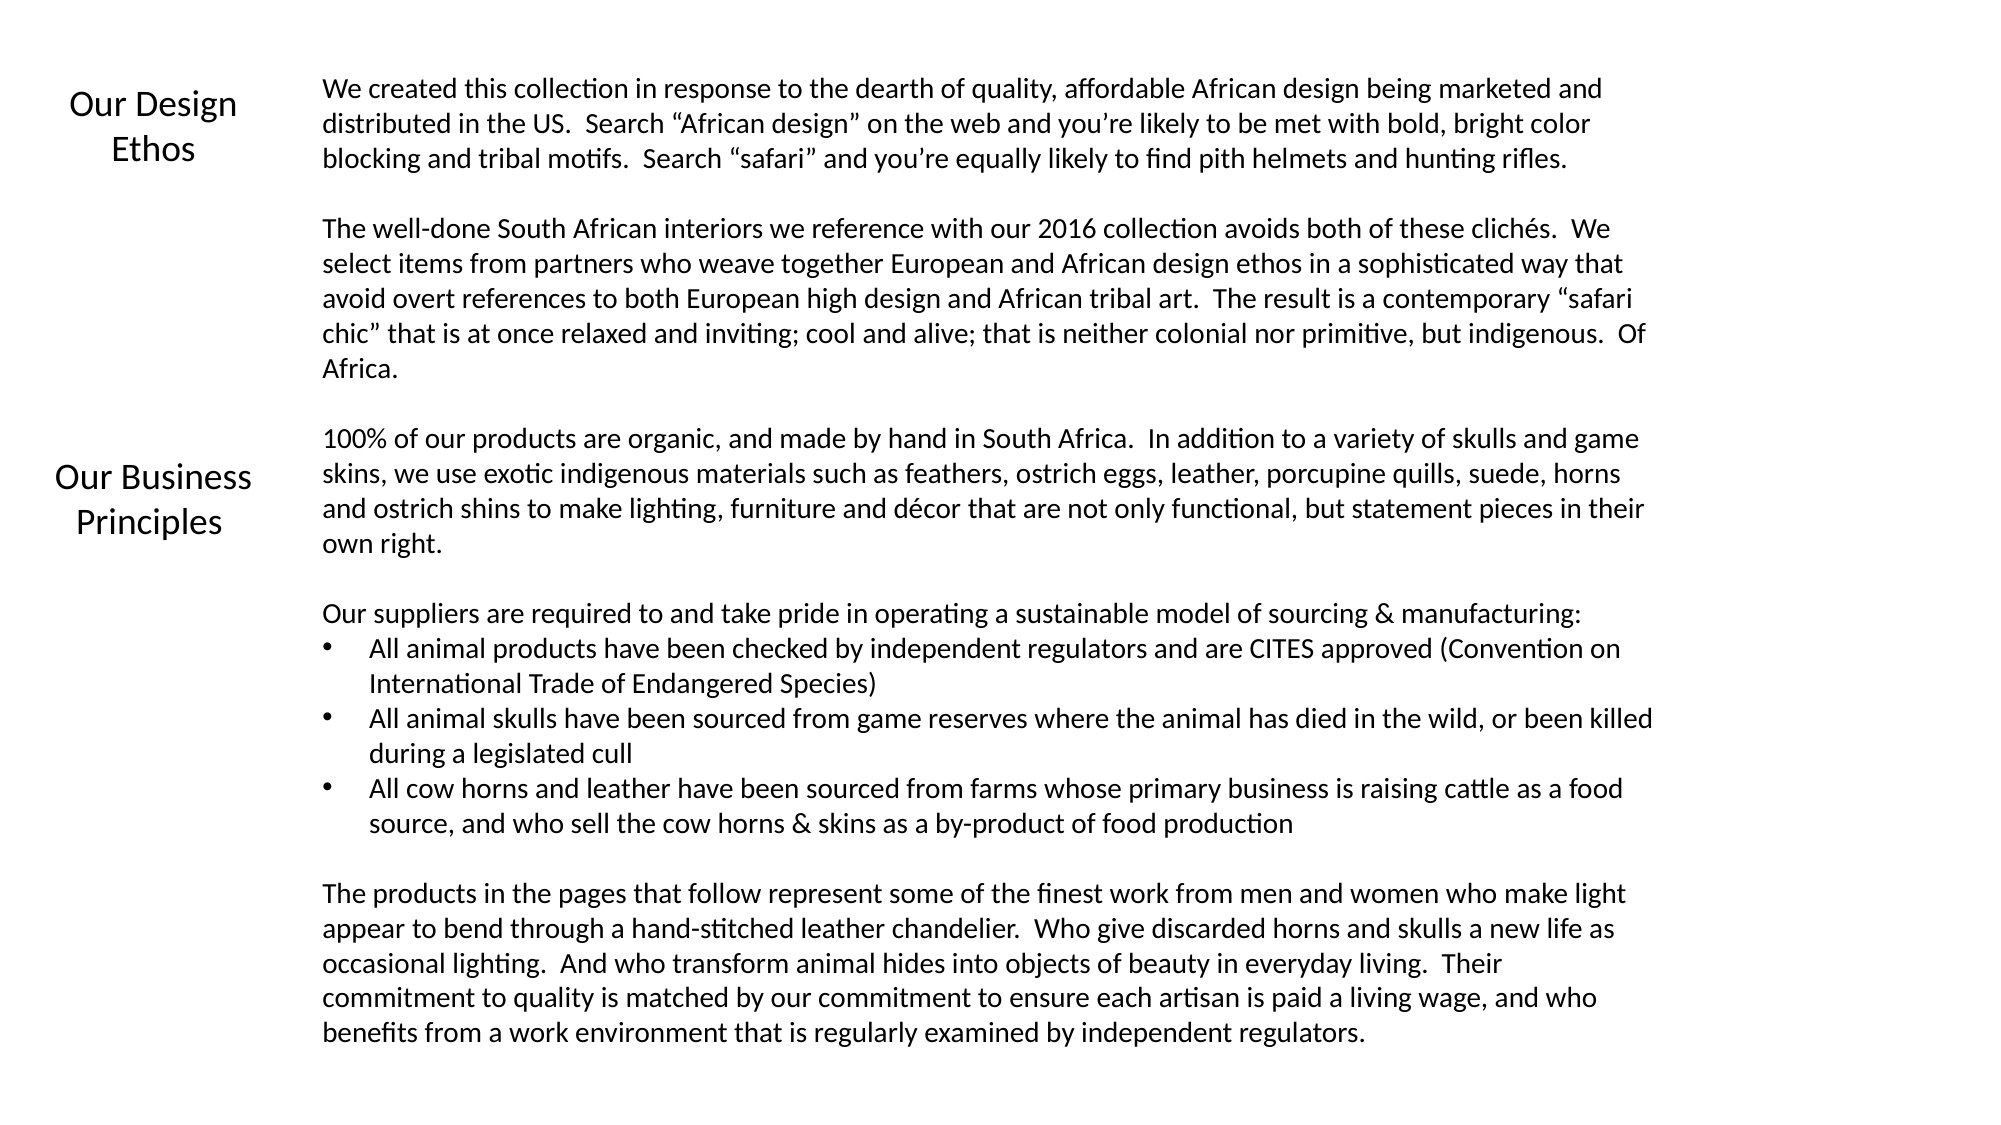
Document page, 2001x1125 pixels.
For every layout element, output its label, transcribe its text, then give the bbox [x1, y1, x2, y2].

text_box Our Design Ethos [32, 71, 275, 176]
text_box Our Business Principles [32, 444, 275, 550]
text_box We created this collection in response to the dearth of quality, affordable African design being marketed and distributed in the US. Search “African design” on the web and you’re likely to be met with bold, bright color blocking and tribal motifs. Search “safari” and you’re equally likely to find pith helmets and hunting rifles. The well-done South African interiors we reference with our 2016 collection avoids both of these clichés. We select items from partners who weave together European and African design ethos in a sophisticated way that avoid overt references to both European high design and African tribal art. The result is a contemporary “safari chic” that is at once relaxed and inviting; cool and alive; that is neither colonial nor primitive, but indigenous. Of Africa. 100% of our products are organic, and made by hand in South Africa. In addition to a variety of skulls and game skins, we use exotic indigenous materials such as feathers, ostrich eggs, leather, porcupine quills, suede, horns and ostrich shins to make lighting, furniture and décor that are not only functional, but statement pieces in their own right. Our suppliers are required to and take pride in operating a sustainable model of sourcing & manufacturing: All animal products have been checked by independent regulators and are CITES approved (Convention on International Trade of Endangered Species) All animal skulls have been sourced from game reserves where the animal has died in the wild, or been killed during a legislated cull All cow horns and leather have been sourced from farms whose primary business is raising cattle as a food source, and who sell the cow horns & skins as a by-product of food production The products in the pages that follow represent some of the finest work from men and women who make light appear to bend through a hand-stitched leather chandelier. Who give discarded horns and skulls a new life as occasional lighting. And who transform animal hides into objects of beauty in everyday living. Their commitment to quality is matched by our commitment to ensure each artisan is paid a living wage, and who benefits from a work environment that is regularly examined by independent regulators. [307, 70, 1675, 1048]
